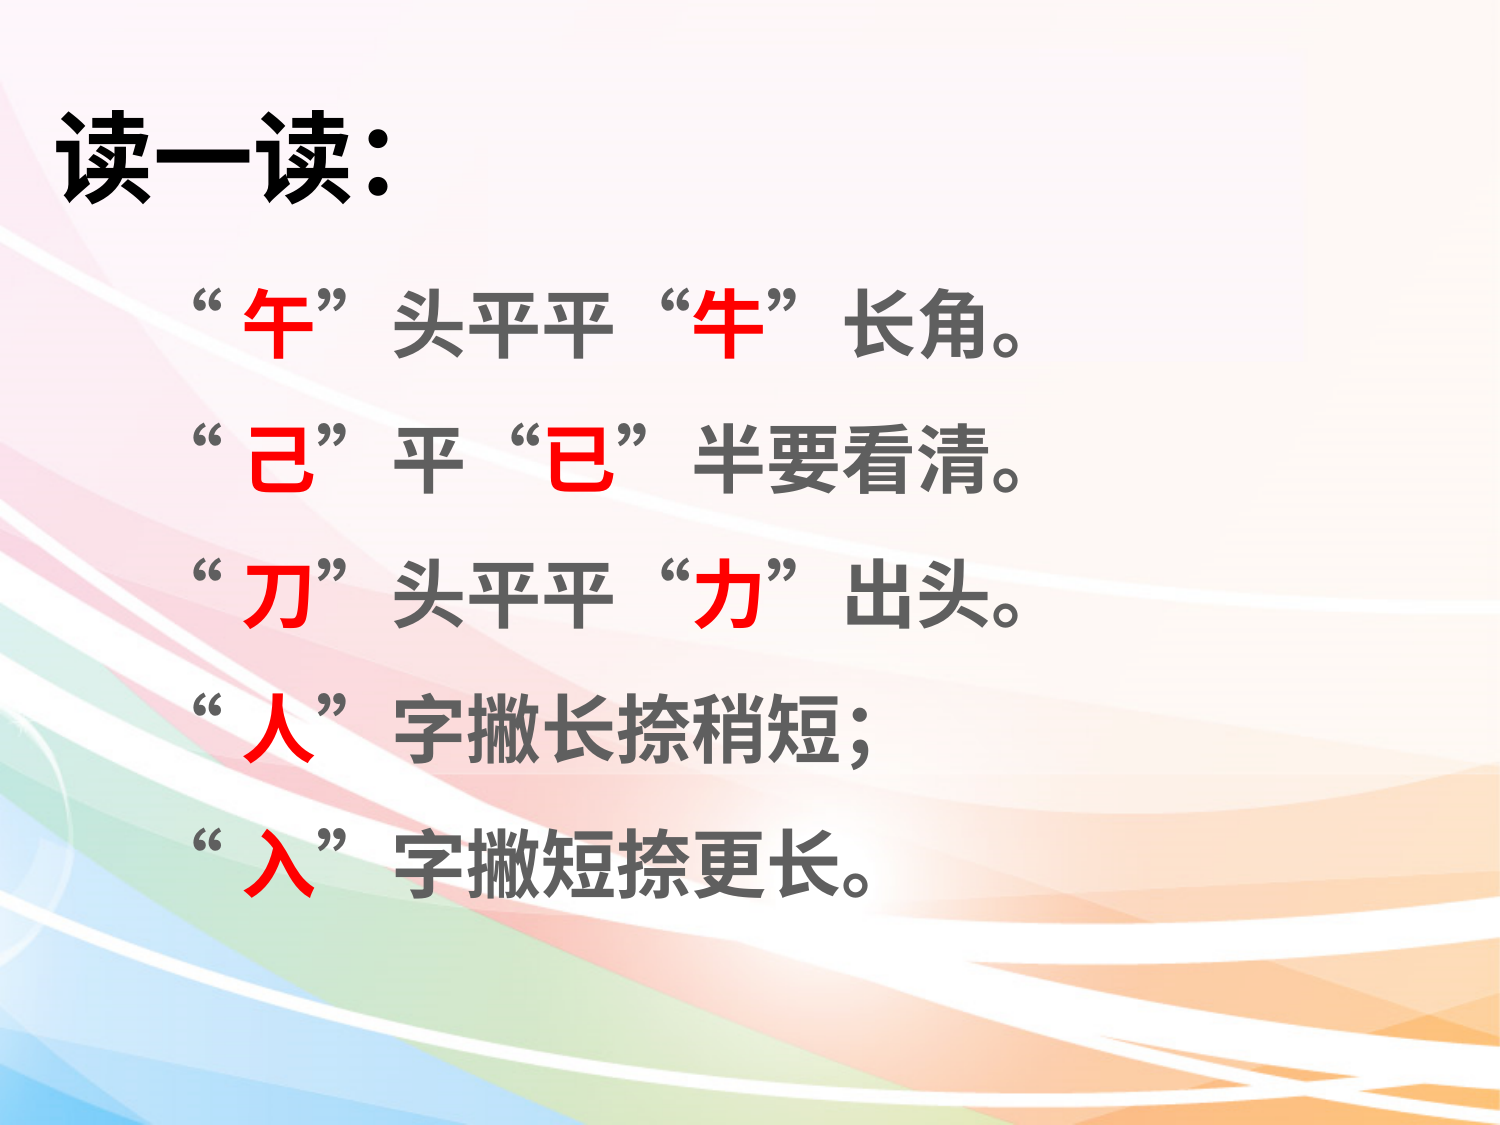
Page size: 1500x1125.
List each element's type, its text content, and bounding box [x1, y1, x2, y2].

text_box “午”头平平“牛”长角。 “己”平“已”半要看清。 “刀”头平平“力”出头。 “人”字撇长捺稍短； “入”字撇短捺更长。 [133, 224, 1500, 915]
text_box 读一读： [38, 88, 421, 224]
picture [0, 0, 1500, 1125]
